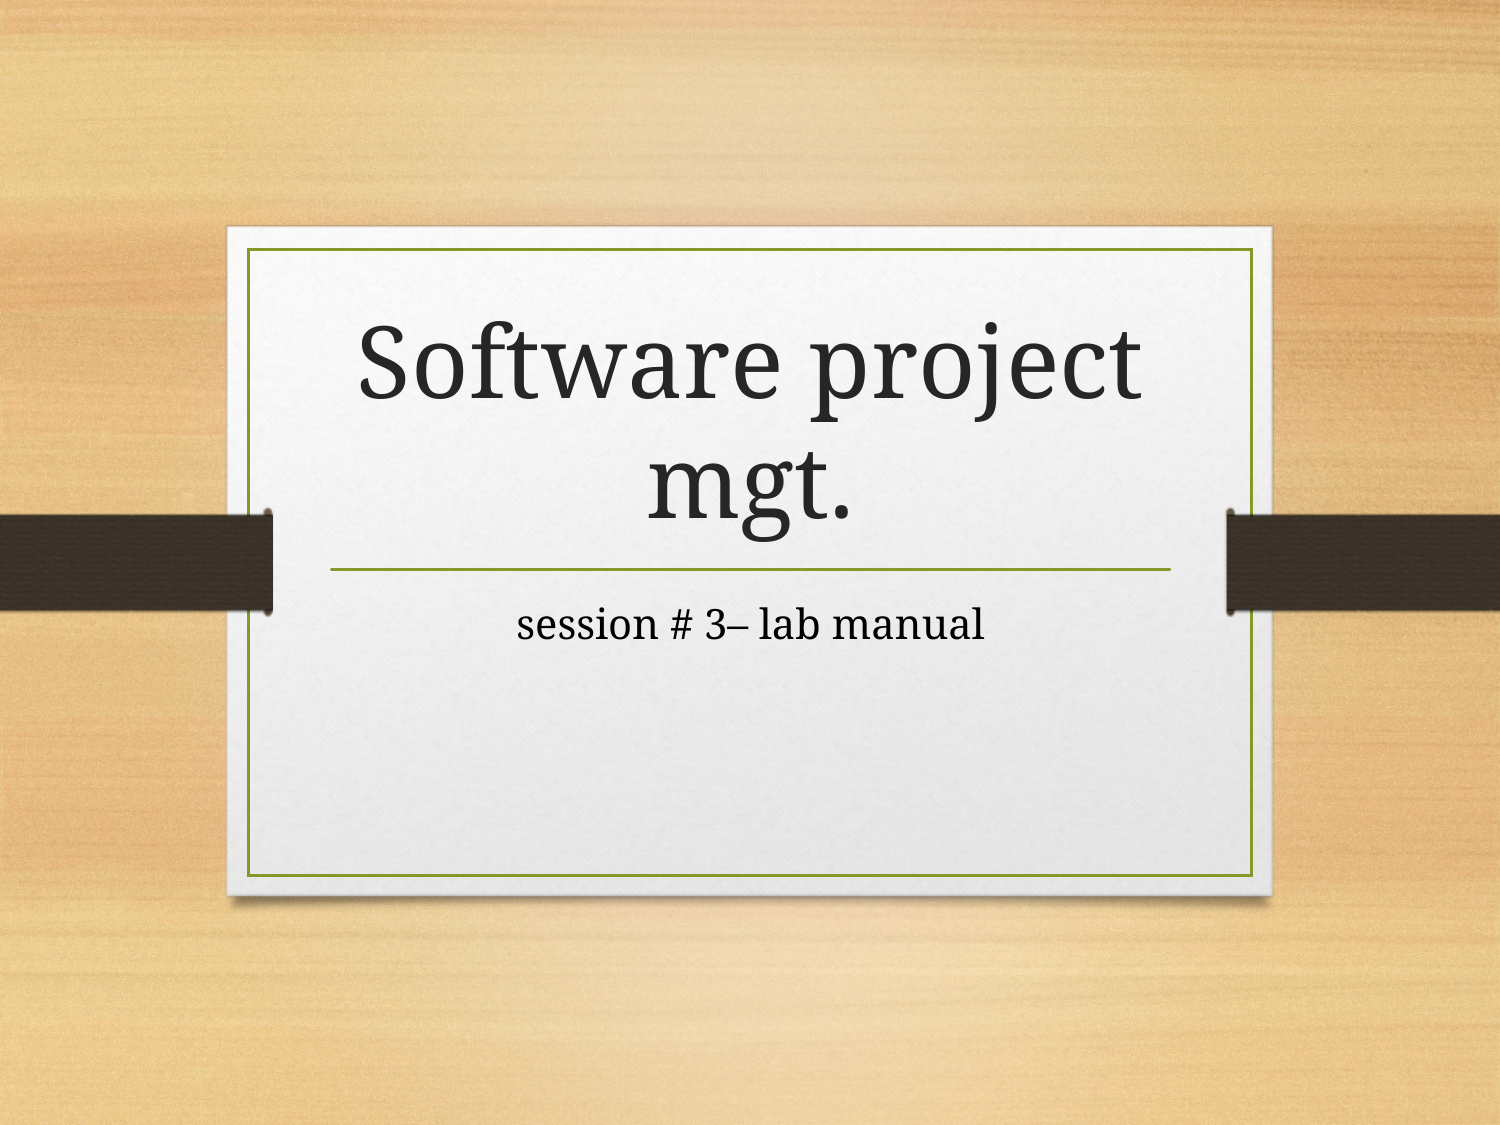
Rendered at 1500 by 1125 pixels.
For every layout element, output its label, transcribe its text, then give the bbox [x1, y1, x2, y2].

subtitle session # 3– lab manual [315, 590, 1187, 817]
title Software project mgt. [315, 297, 1187, 546]
picture [0, 0, 1500, 1125]
